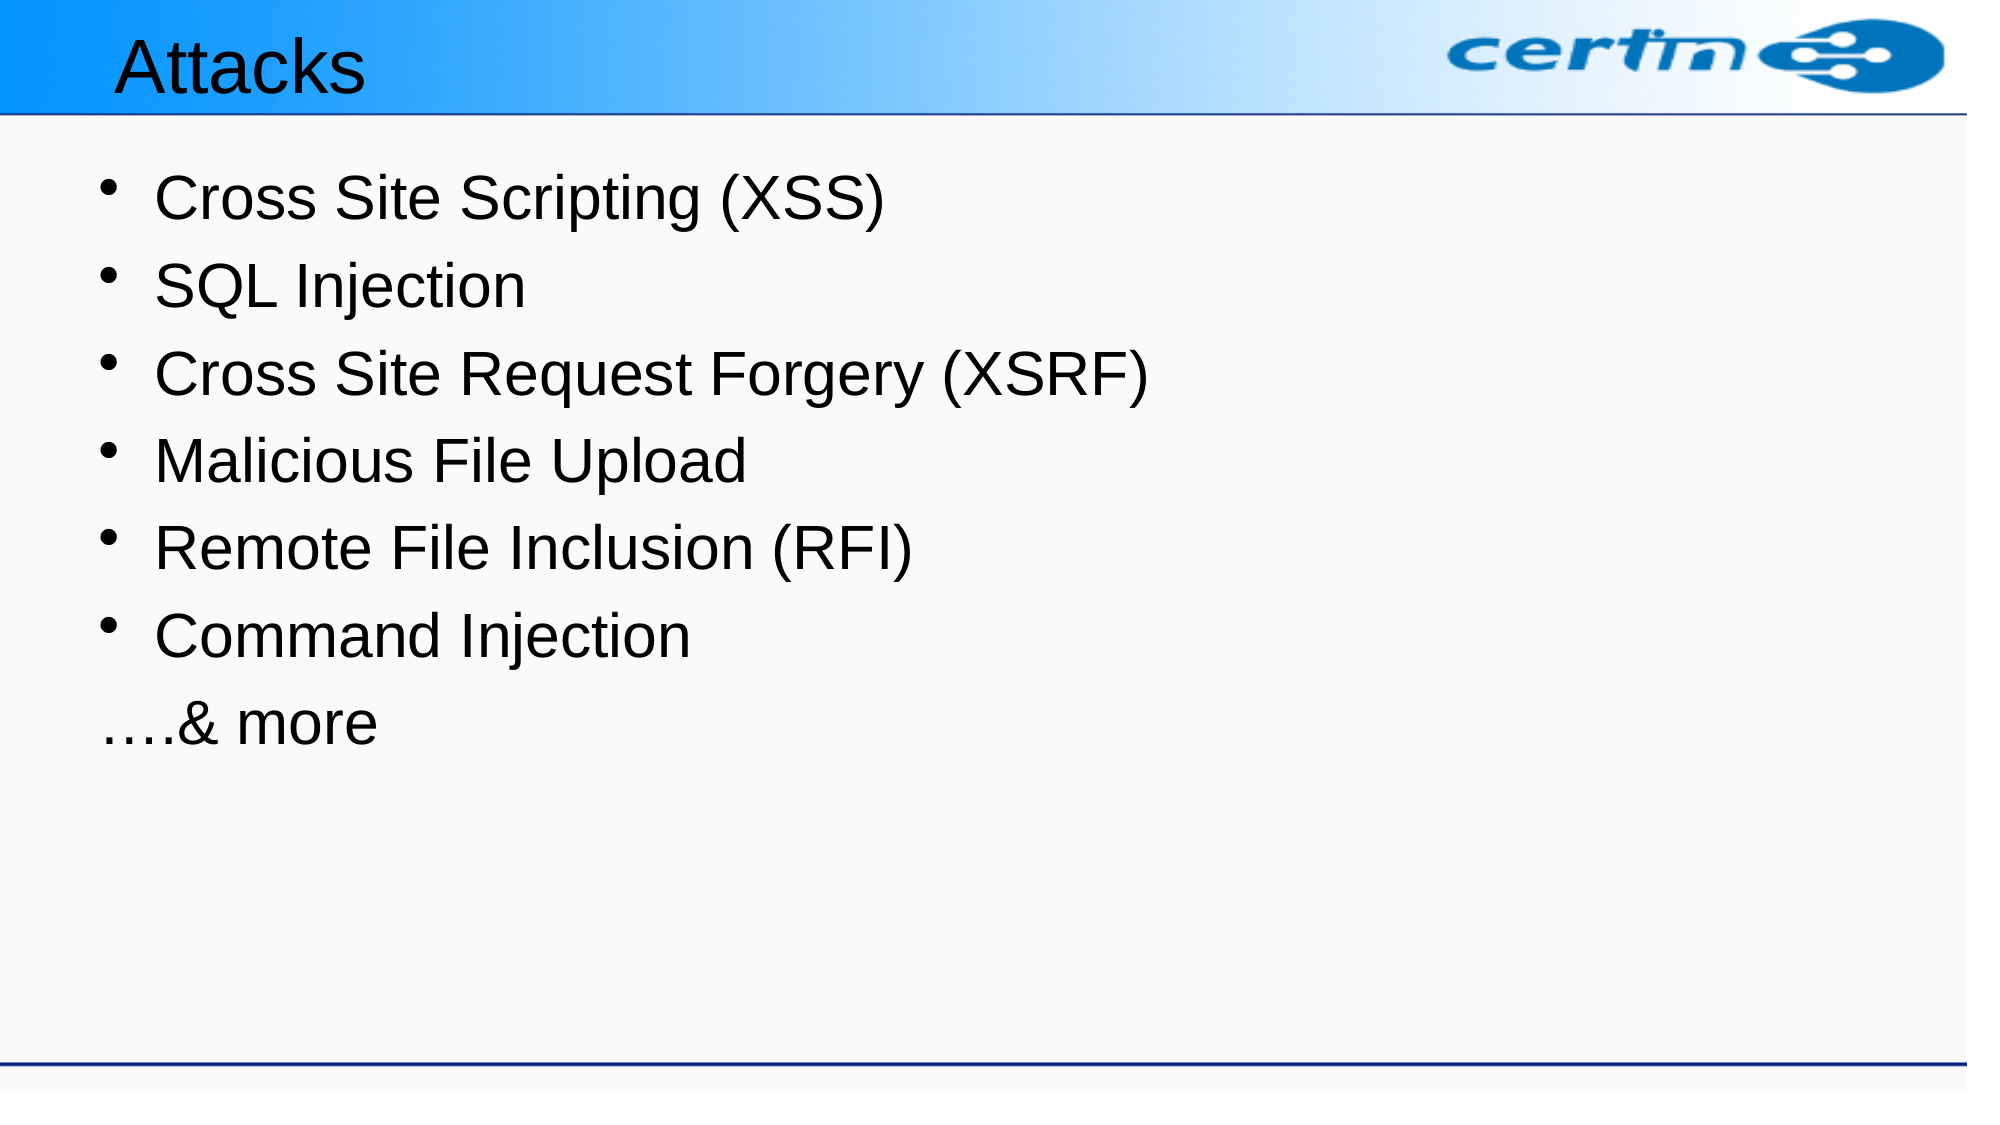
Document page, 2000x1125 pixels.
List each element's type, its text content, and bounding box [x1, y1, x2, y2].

picture [0, 0, 1967, 1092]
title Attacks [99, 0, 1900, 126]
list Cross Site Scripting (XSS) SQL Injection Cross Site Request Forgery (XSRF) Malicious File Upload Remote File Inclusion (RFI) Command Injection ….& more [83, 149, 1884, 1026]
